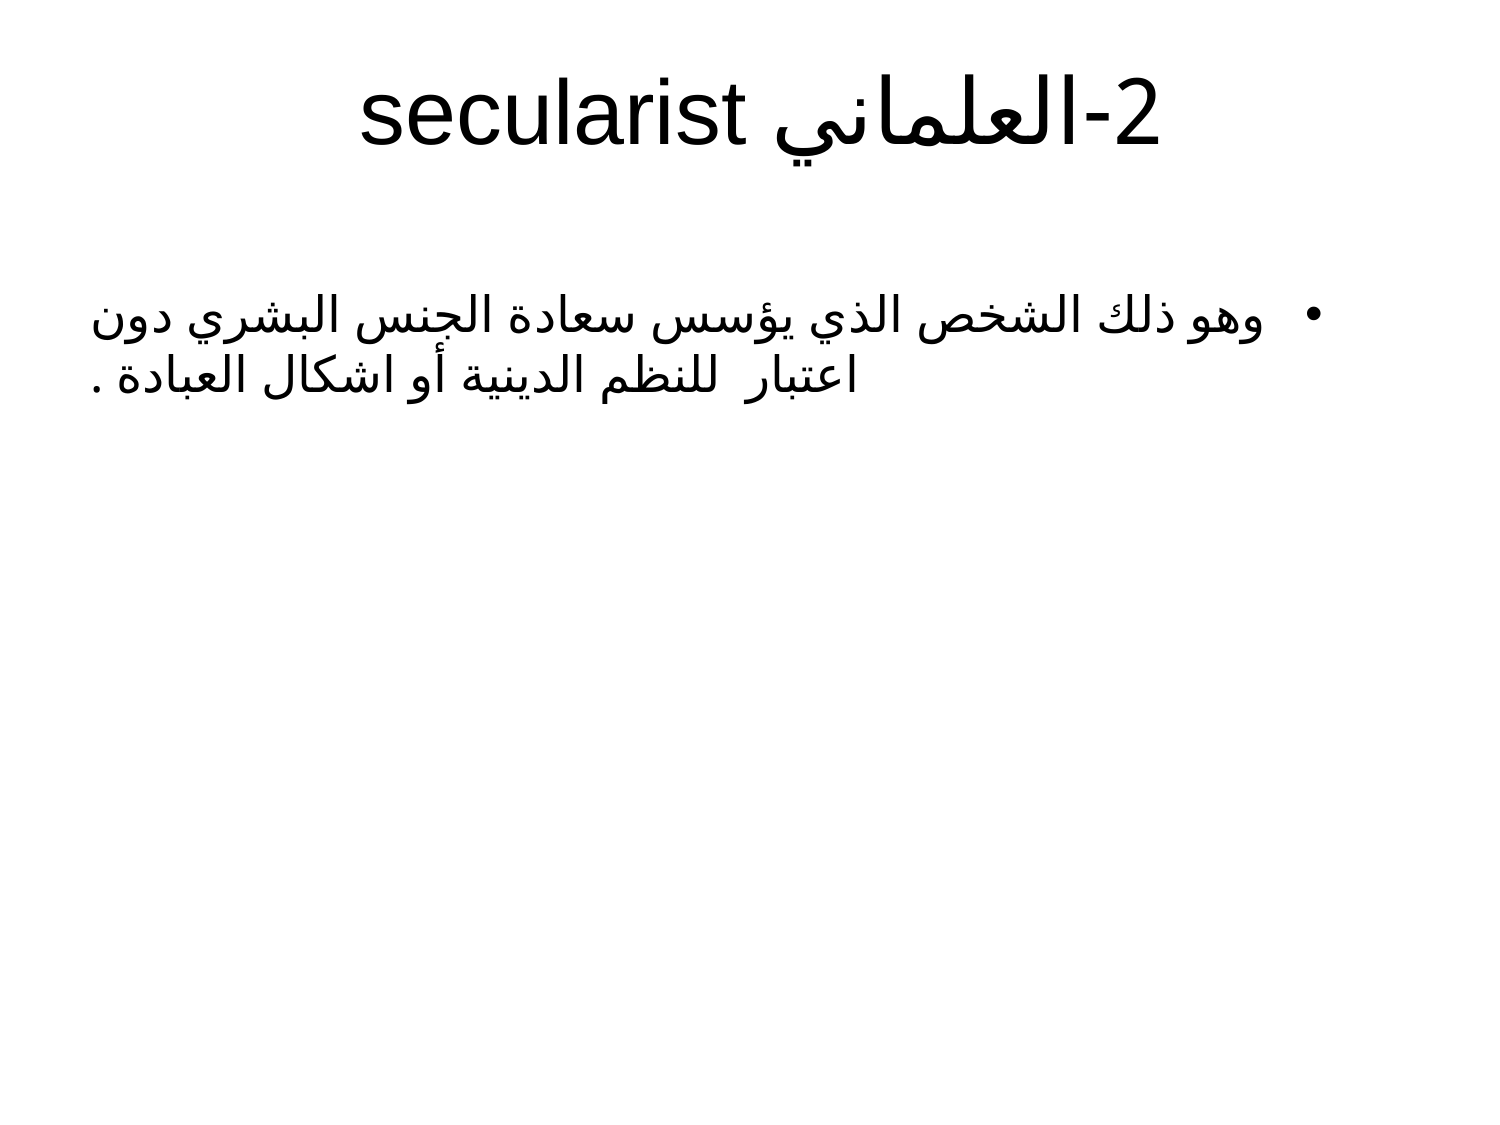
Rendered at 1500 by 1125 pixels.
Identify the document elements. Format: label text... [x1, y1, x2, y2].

list وهو ذلك الشخص الذي يؤسس سعادة الجنس البشري دون اعتبار للنظم الدينية أو اشكال العبادة . [75, 275, 1425, 929]
title 2-العلماني secularist [75, 6, 1425, 210]
